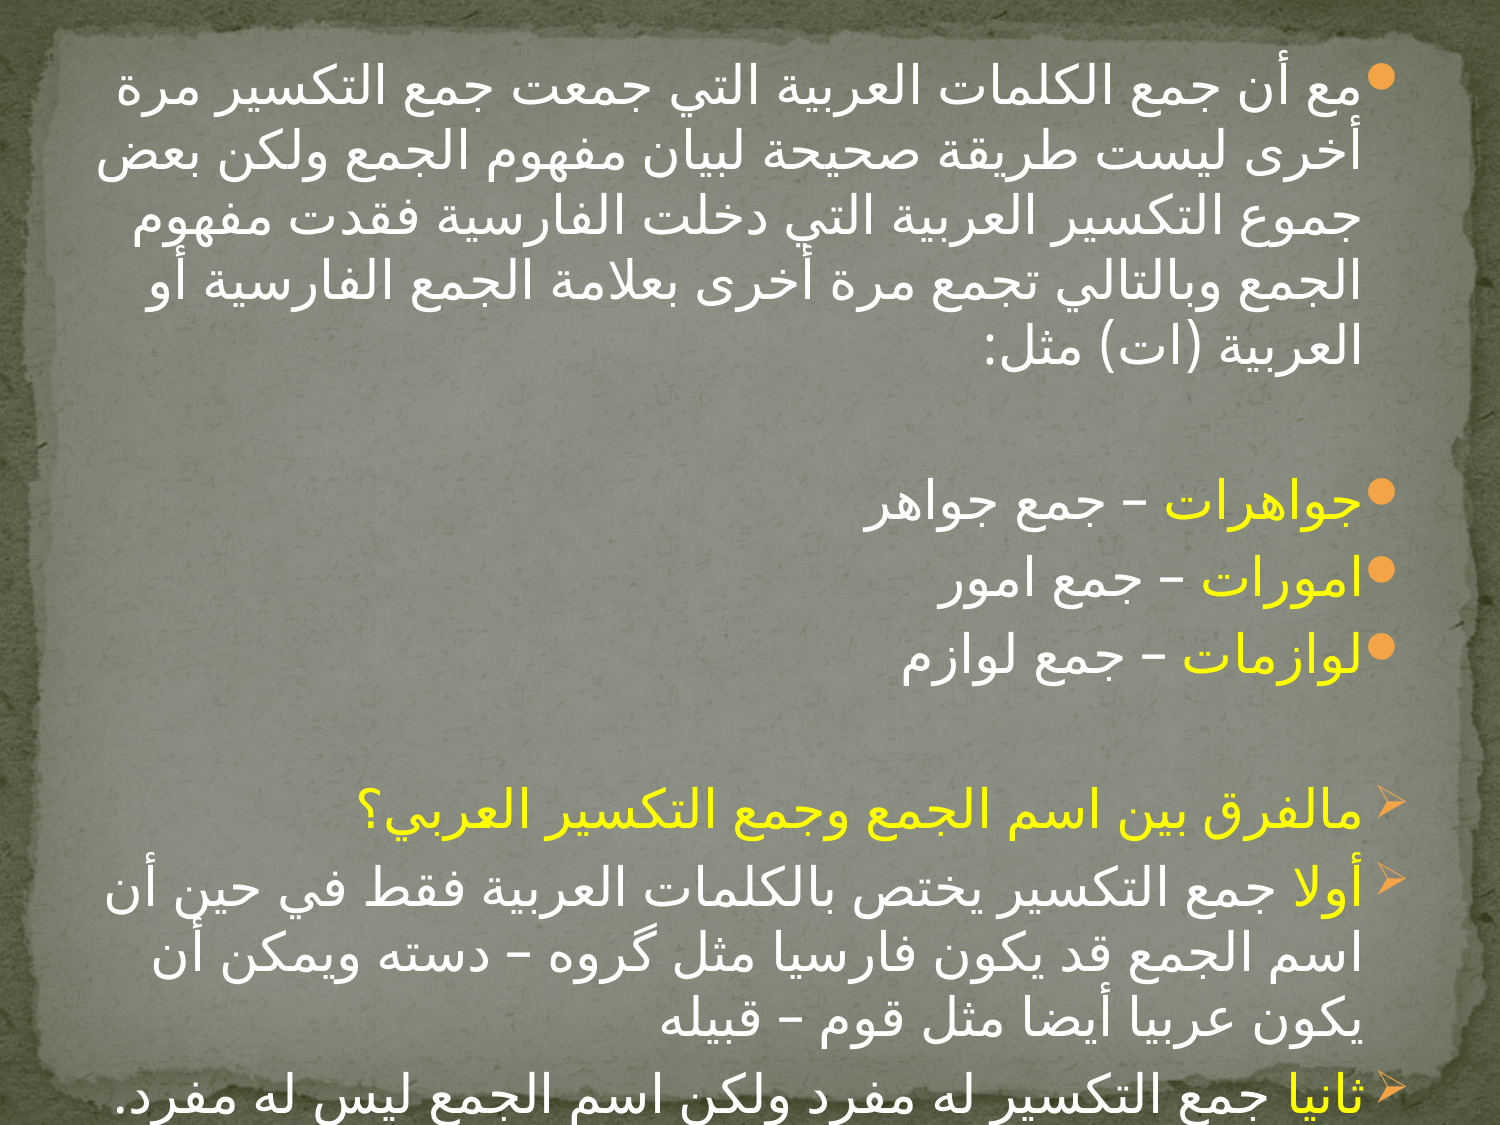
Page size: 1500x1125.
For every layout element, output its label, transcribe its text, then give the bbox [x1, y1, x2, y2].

list مع أن جمع الكلمات العربية التي جمعت جمع التكسير مرة أخرى ليست طريقة صحيحة لبيان مفهوم الجمع ولكن بعض جموع التكسير العربية التي دخلت الفارسية فقدت مفهوم الجمع وبالتالي تجمع مرة أخرى بعلامة الجمع الفارسية أو العربية (ات) مثل: جواهرات – جمع جواهر امورات – جمع امور لوازمات – جمع لوازم مالفرق بين اسم الجمع وجمع التكسير العربي؟ أولا جمع التكسير يختص بالكلمات العربية فقط في حين أن اسم الجمع قد يكون فارسيا مثل گروه – دسته ويمكن أن يكون عربيا أيضا مثل قوم – قبيله ثانيا جمع التكسير له مفرد ولكن اسم الجمع ليس له مفرد. [75, 42, 1425, 1083]
